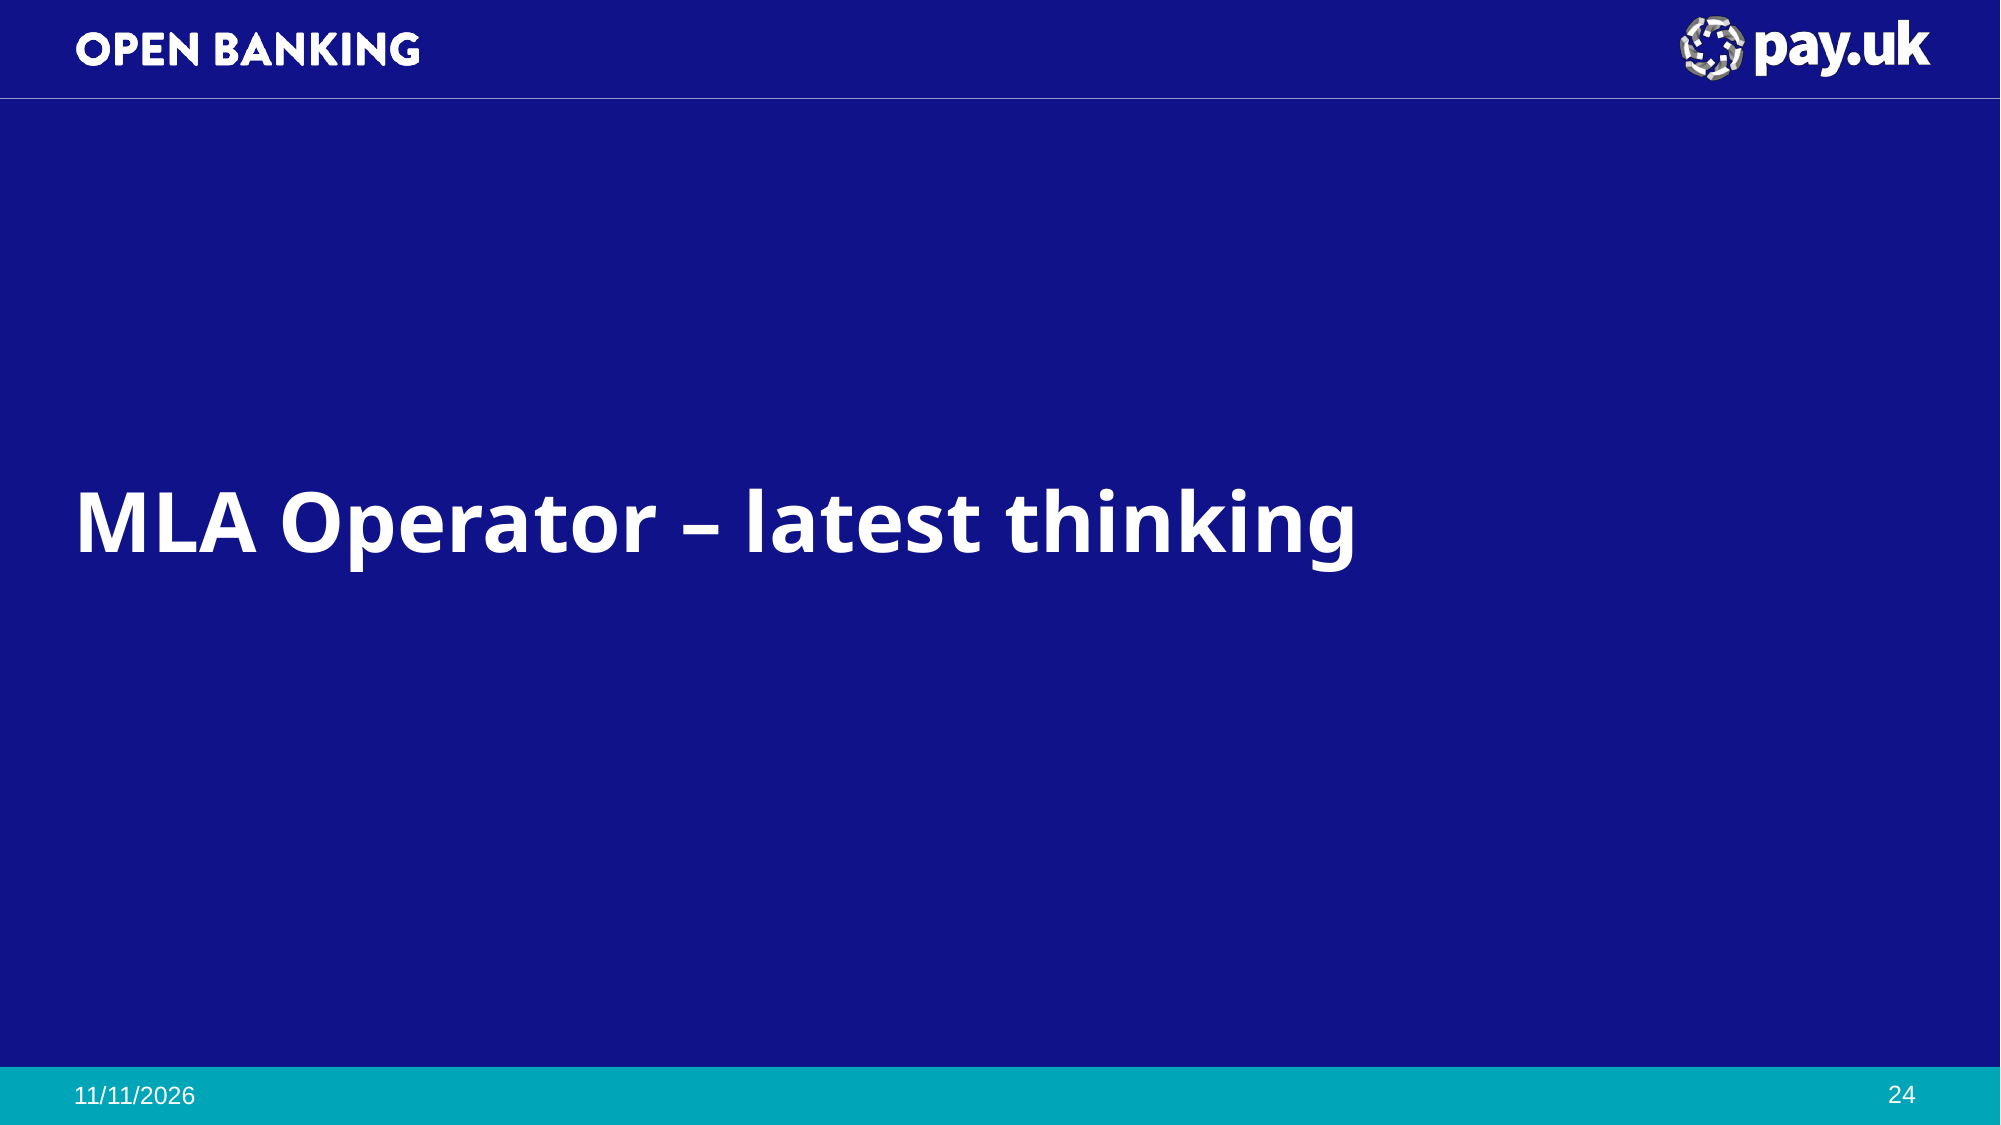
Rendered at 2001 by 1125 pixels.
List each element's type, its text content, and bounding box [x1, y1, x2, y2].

footer [662, 1064, 1338, 1124]
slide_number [59, 1065, 509, 1125]
slide_number 24 [1412, 1064, 1932, 1124]
picture [43, 0, 452, 99]
title MLA Operator – latest thinking [59, 105, 1750, 576]
picture [1670, 1, 1939, 87]
